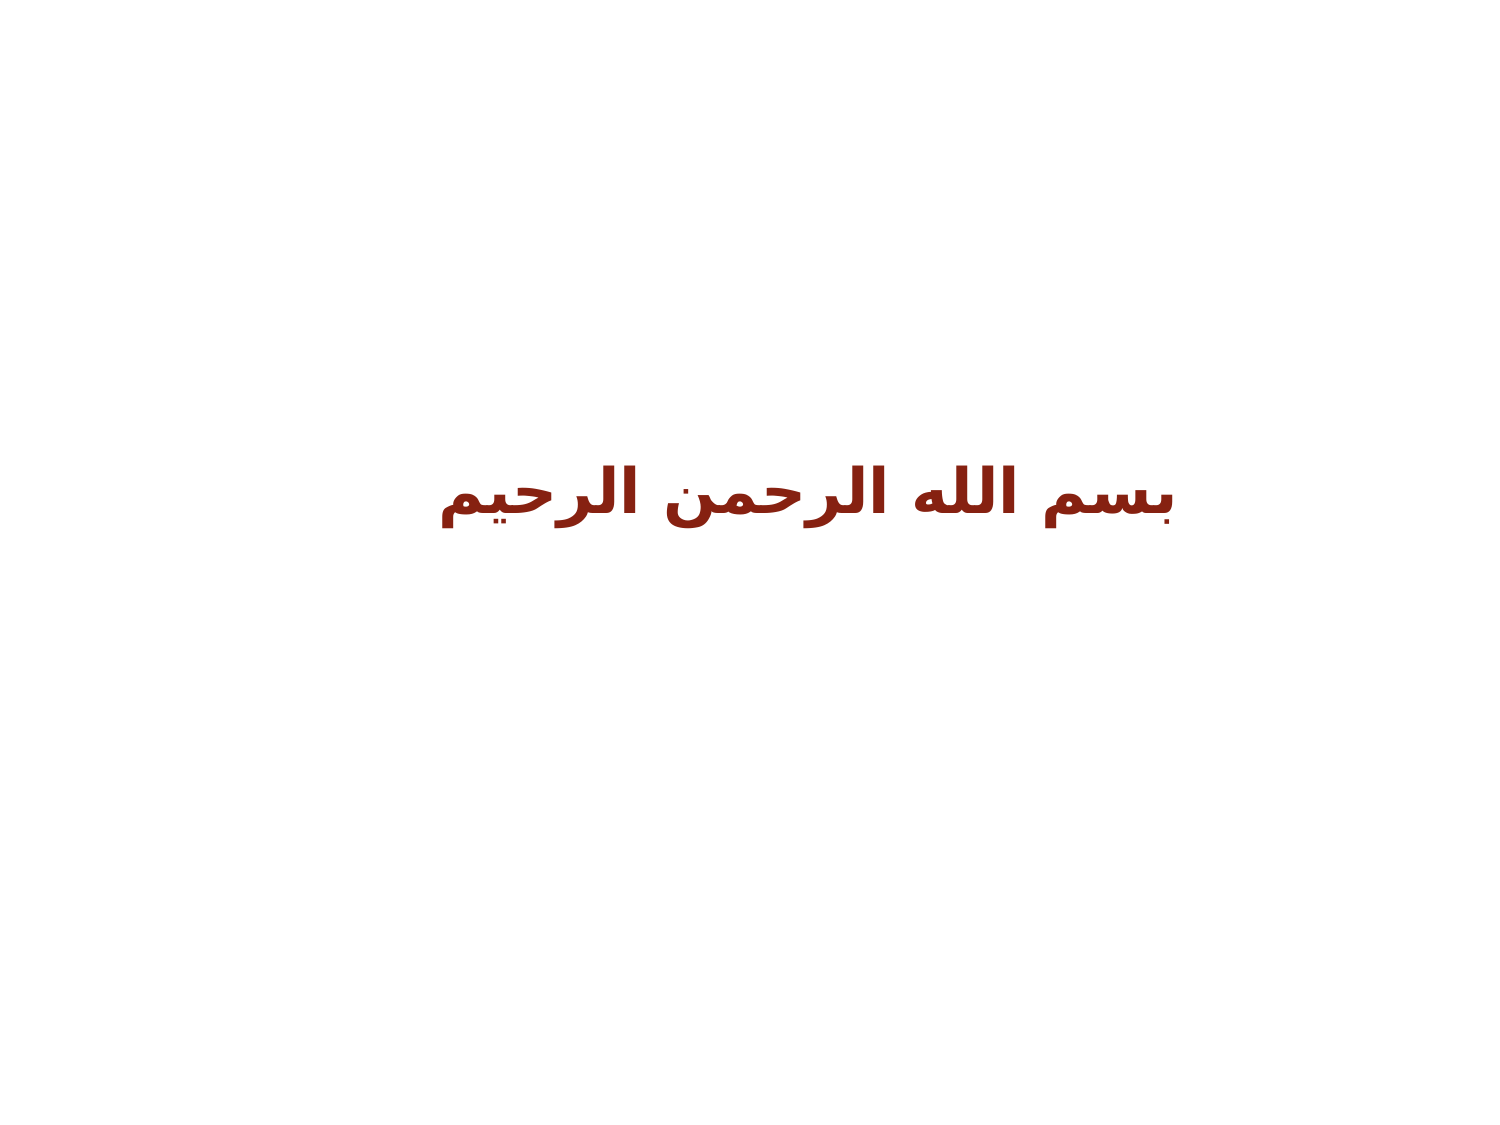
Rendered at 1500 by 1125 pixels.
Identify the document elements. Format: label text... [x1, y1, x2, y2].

title بسم الله الرحمن الرحیم [312, 196, 1326, 534]
